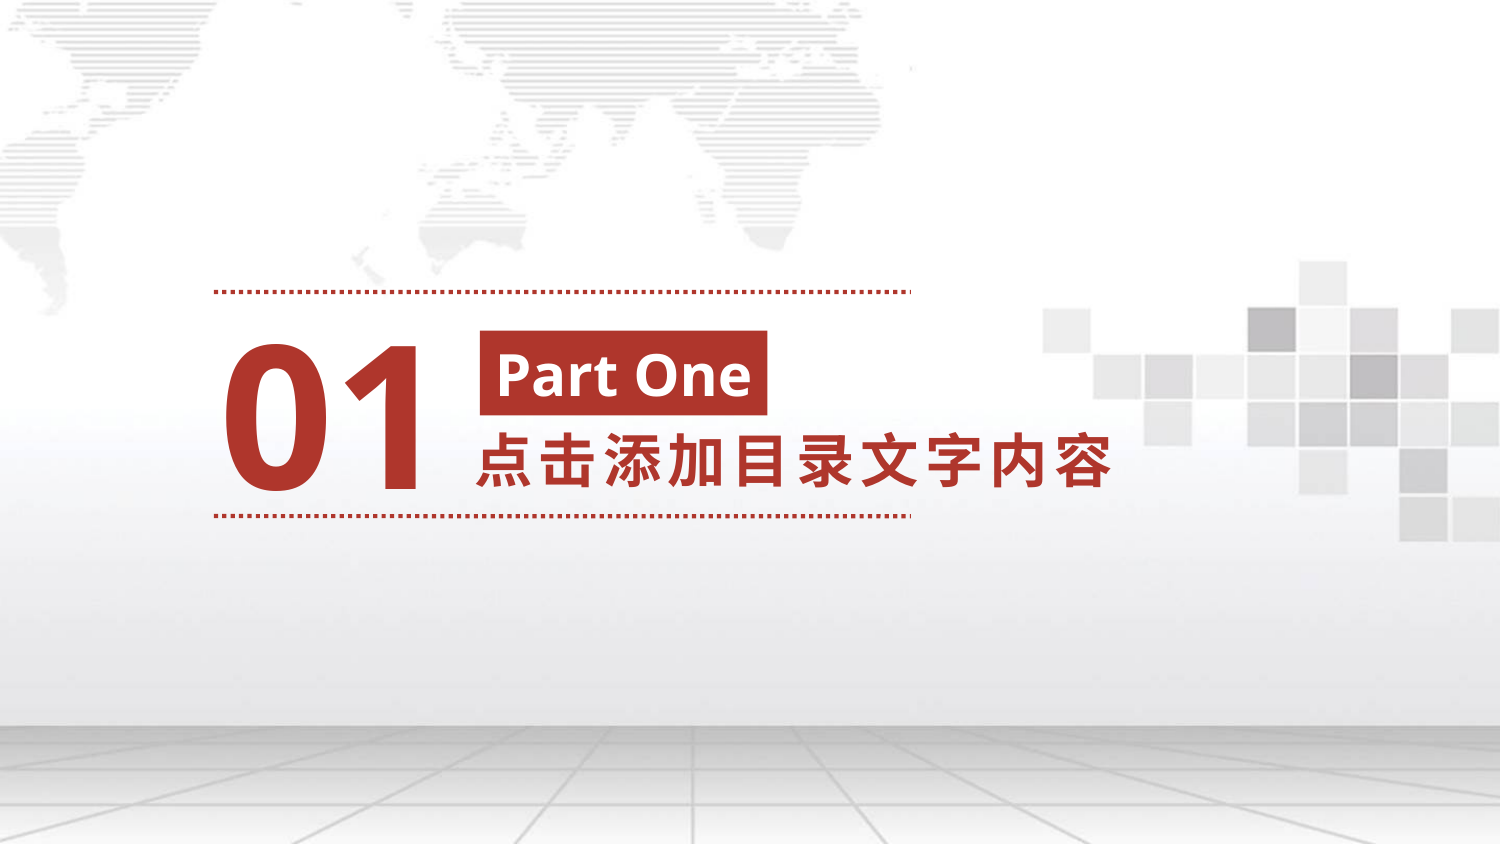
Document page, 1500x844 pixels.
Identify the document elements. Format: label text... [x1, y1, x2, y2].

text_box Part One [479, 330, 768, 416]
picture [0, 0, 1500, 844]
text_box 点击添加目录文字内容 [464, 416, 1302, 502]
text_box 01 [204, 282, 464, 538]
